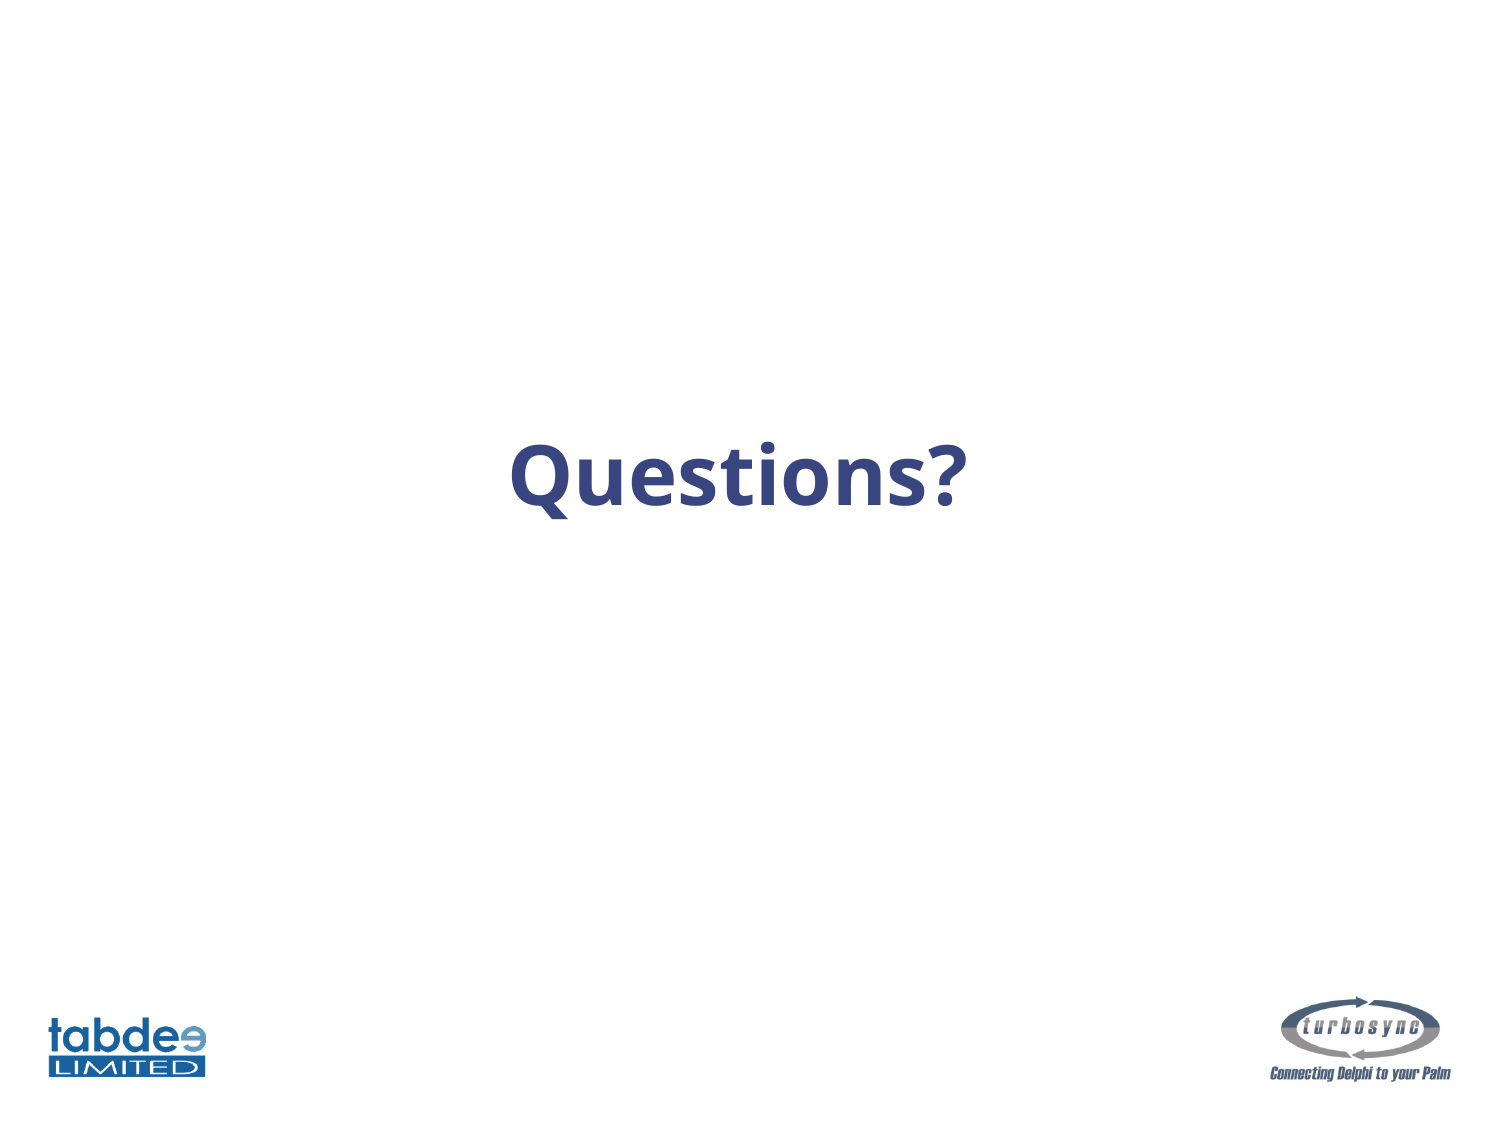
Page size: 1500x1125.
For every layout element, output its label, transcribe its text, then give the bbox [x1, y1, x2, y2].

text_box Questions? [492, 415, 984, 530]
picture [1257, 987, 1459, 1094]
picture [29, 999, 230, 1092]
